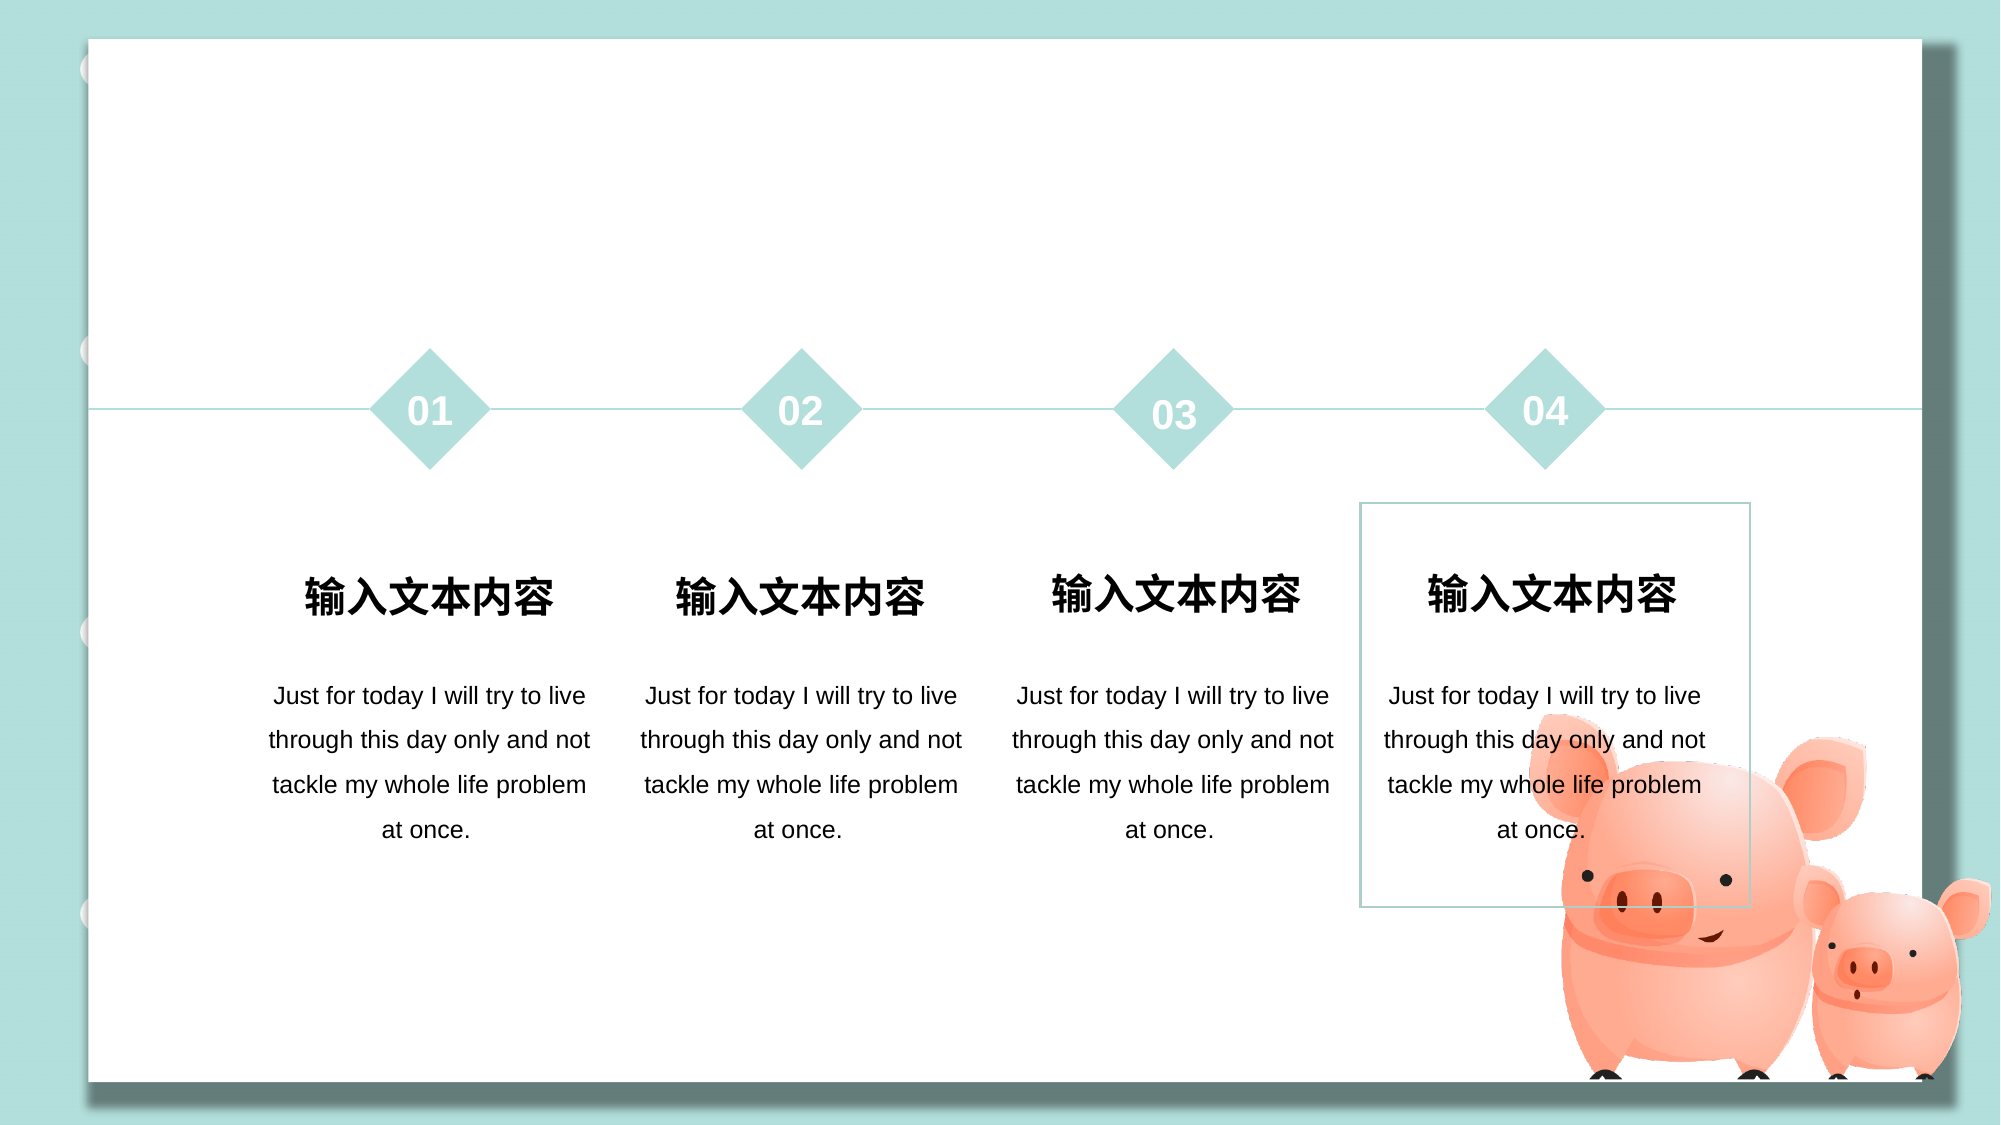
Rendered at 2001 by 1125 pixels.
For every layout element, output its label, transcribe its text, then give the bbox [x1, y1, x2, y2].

text_box Just for today I will try to live through this day only and not tackle my whole life problem at once. [996, 656, 1351, 852]
text_box 输入文本内容 [256, 563, 604, 628]
text_box Just for today I will try to live through this day only and not tackle my whole life problem at once. [624, 656, 979, 852]
text_box [87, 38, 1923, 1083]
picture [0, 0, 2001, 1125]
text_box Just for today I will try to live through this day only and not tackle my whole life problem at once. [253, 656, 607, 852]
text_box 输入文本内容 [627, 563, 975, 628]
text_box 输入文本内容 [1003, 561, 1351, 626]
text_box [1359, 502, 1751, 908]
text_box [88, 348, 1923, 470]
